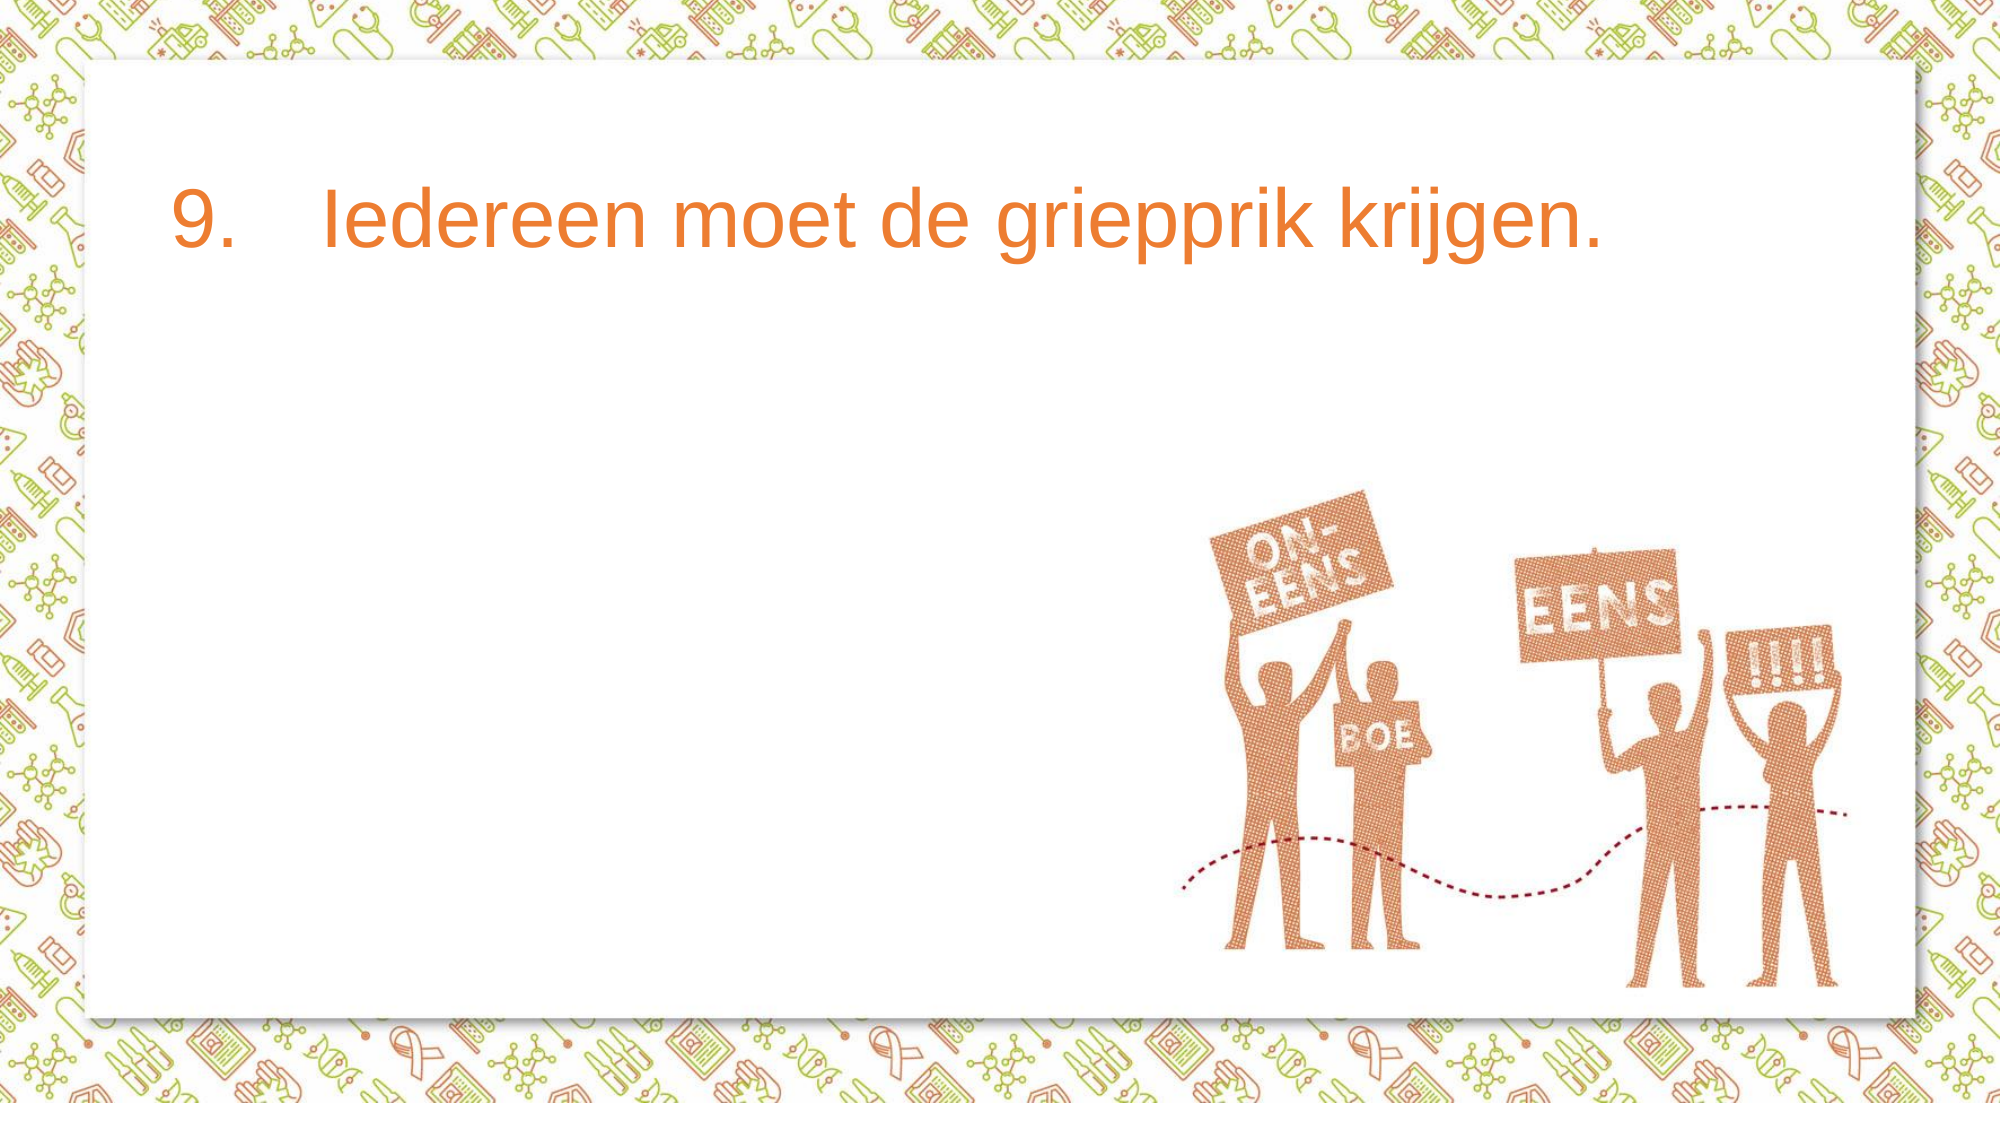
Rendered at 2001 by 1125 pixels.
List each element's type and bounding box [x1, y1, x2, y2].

list [0, 0, 2000, 1103]
